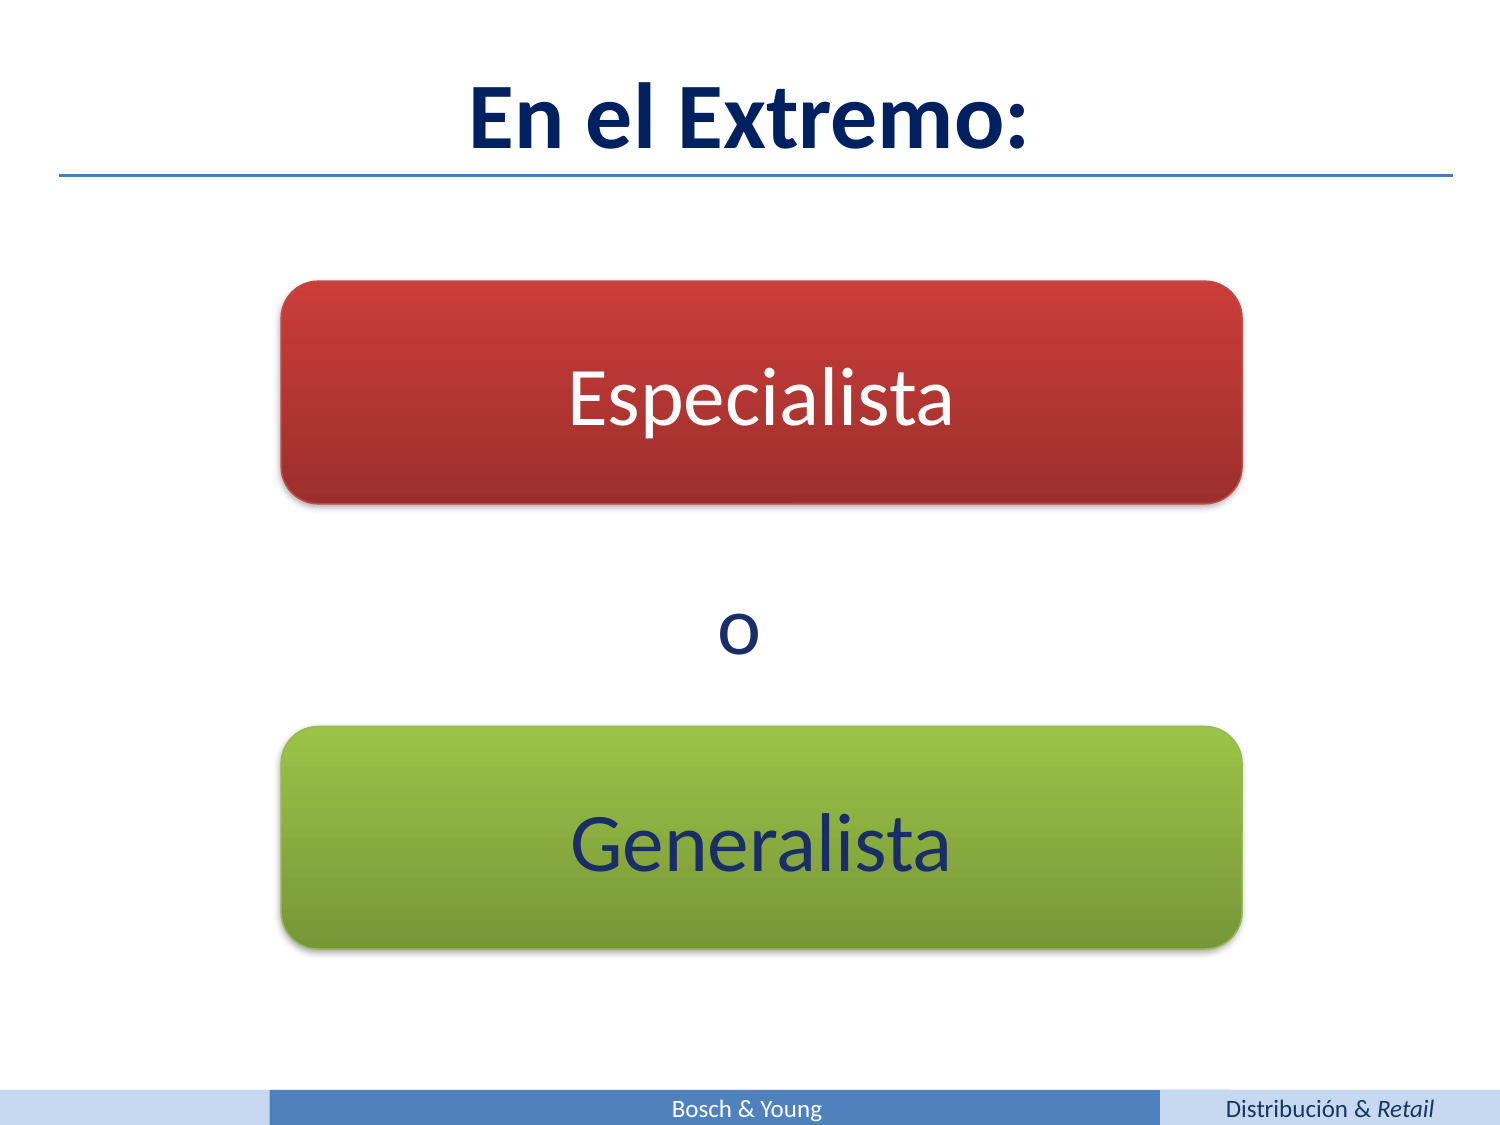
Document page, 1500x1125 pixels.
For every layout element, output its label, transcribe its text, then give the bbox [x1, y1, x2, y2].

text_box o [703, 563, 903, 679]
text_box Generalista [280, 725, 1243, 950]
text_box Bosch & Young [272, 1088, 1158, 1125]
text_box [0, 1088, 272, 1125]
text_box En el Extremo: [35, 47, 1465, 175]
text_box Especialista [280, 280, 1243, 505]
text_box Distribución & Retail [1158, 1088, 1500, 1125]
